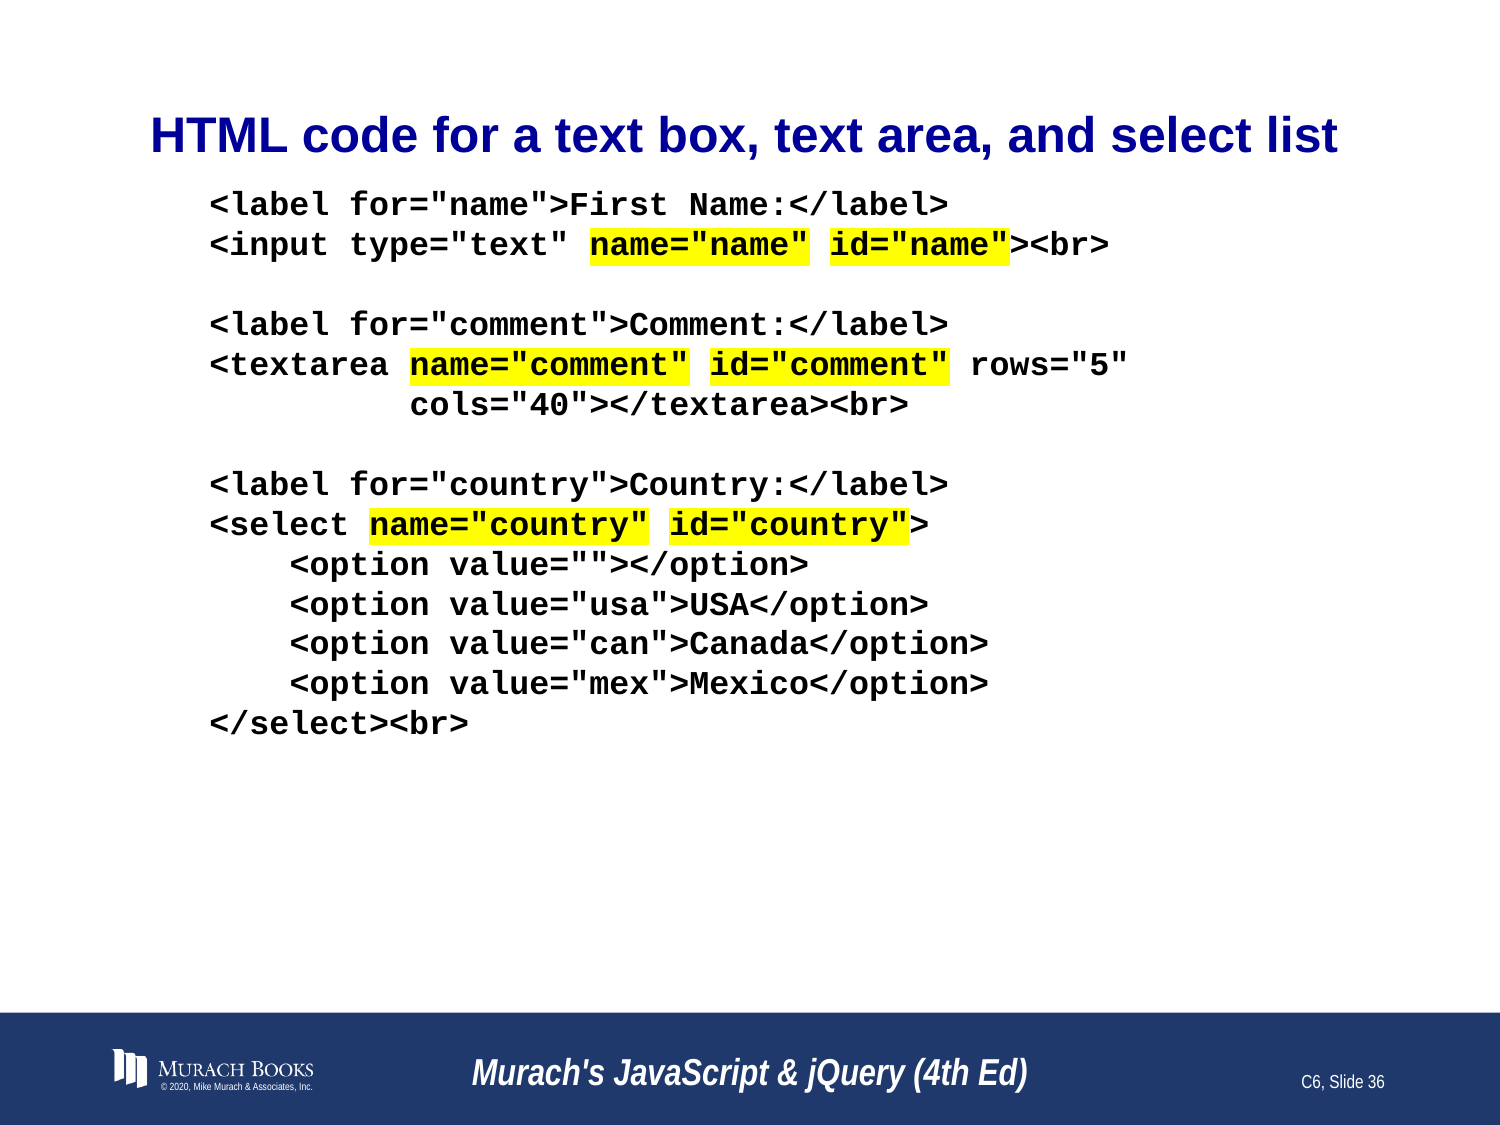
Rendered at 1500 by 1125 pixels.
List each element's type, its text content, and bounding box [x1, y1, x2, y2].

title HTML code for a text box, text area, and select list [150, 102, 1350, 164]
footer © 2020, Mike Murach & Associates, Inc. [12, 1025, 463, 1100]
list <label for="name">First Name:</label> <input type="text" name="name" id="name"><br> <label for="comment">Comment:</label> <textarea name="comment" id="comment" rows="5" cols="40"></textarea><br> <label for="country">Country:</label> <select name="country" id="country"> <option value=""></option> <option value="usa">USA</option> <option value="can">Canada</option> <option value="mex">Mexico</option> </select><br> [137, 174, 1350, 975]
slide_number C6, Slide 36 [1087, 1025, 1400, 1100]
slide_number Murach's JavaScript & jQuery (4th Ed) [463, 1025, 1050, 1100]
